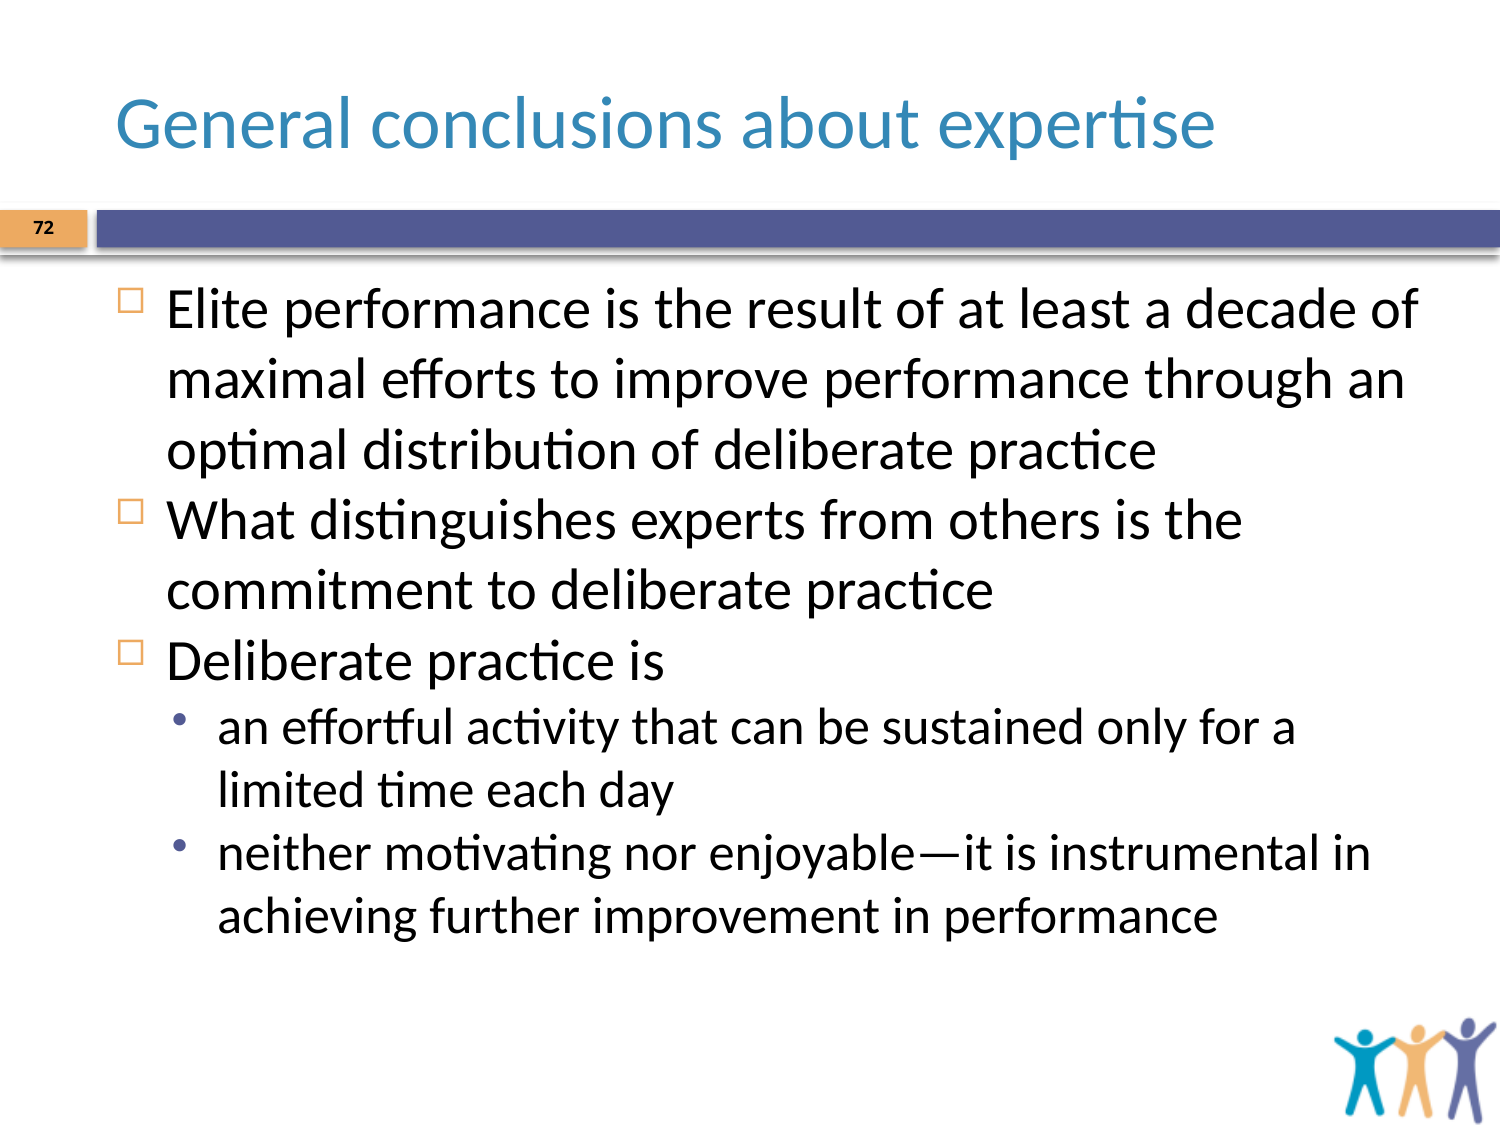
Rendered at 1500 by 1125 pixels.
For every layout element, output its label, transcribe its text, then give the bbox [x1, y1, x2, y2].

slide_number 72 [0, 208, 88, 249]
list Elite performance is the result of at least a decade of maximal efforts to improve performance through an optimal distribution of deliberate practice What distinguishes experts from others is the commitment to deliberate practice Deliberate practice is an effortful activity that can be sustained only for a limited time each day neither motivating nor enjoyable—it is instrumental in achieving further improvement in performance [100, 262, 1438, 1000]
title General conclusions about expertise [100, 37, 1438, 200]
